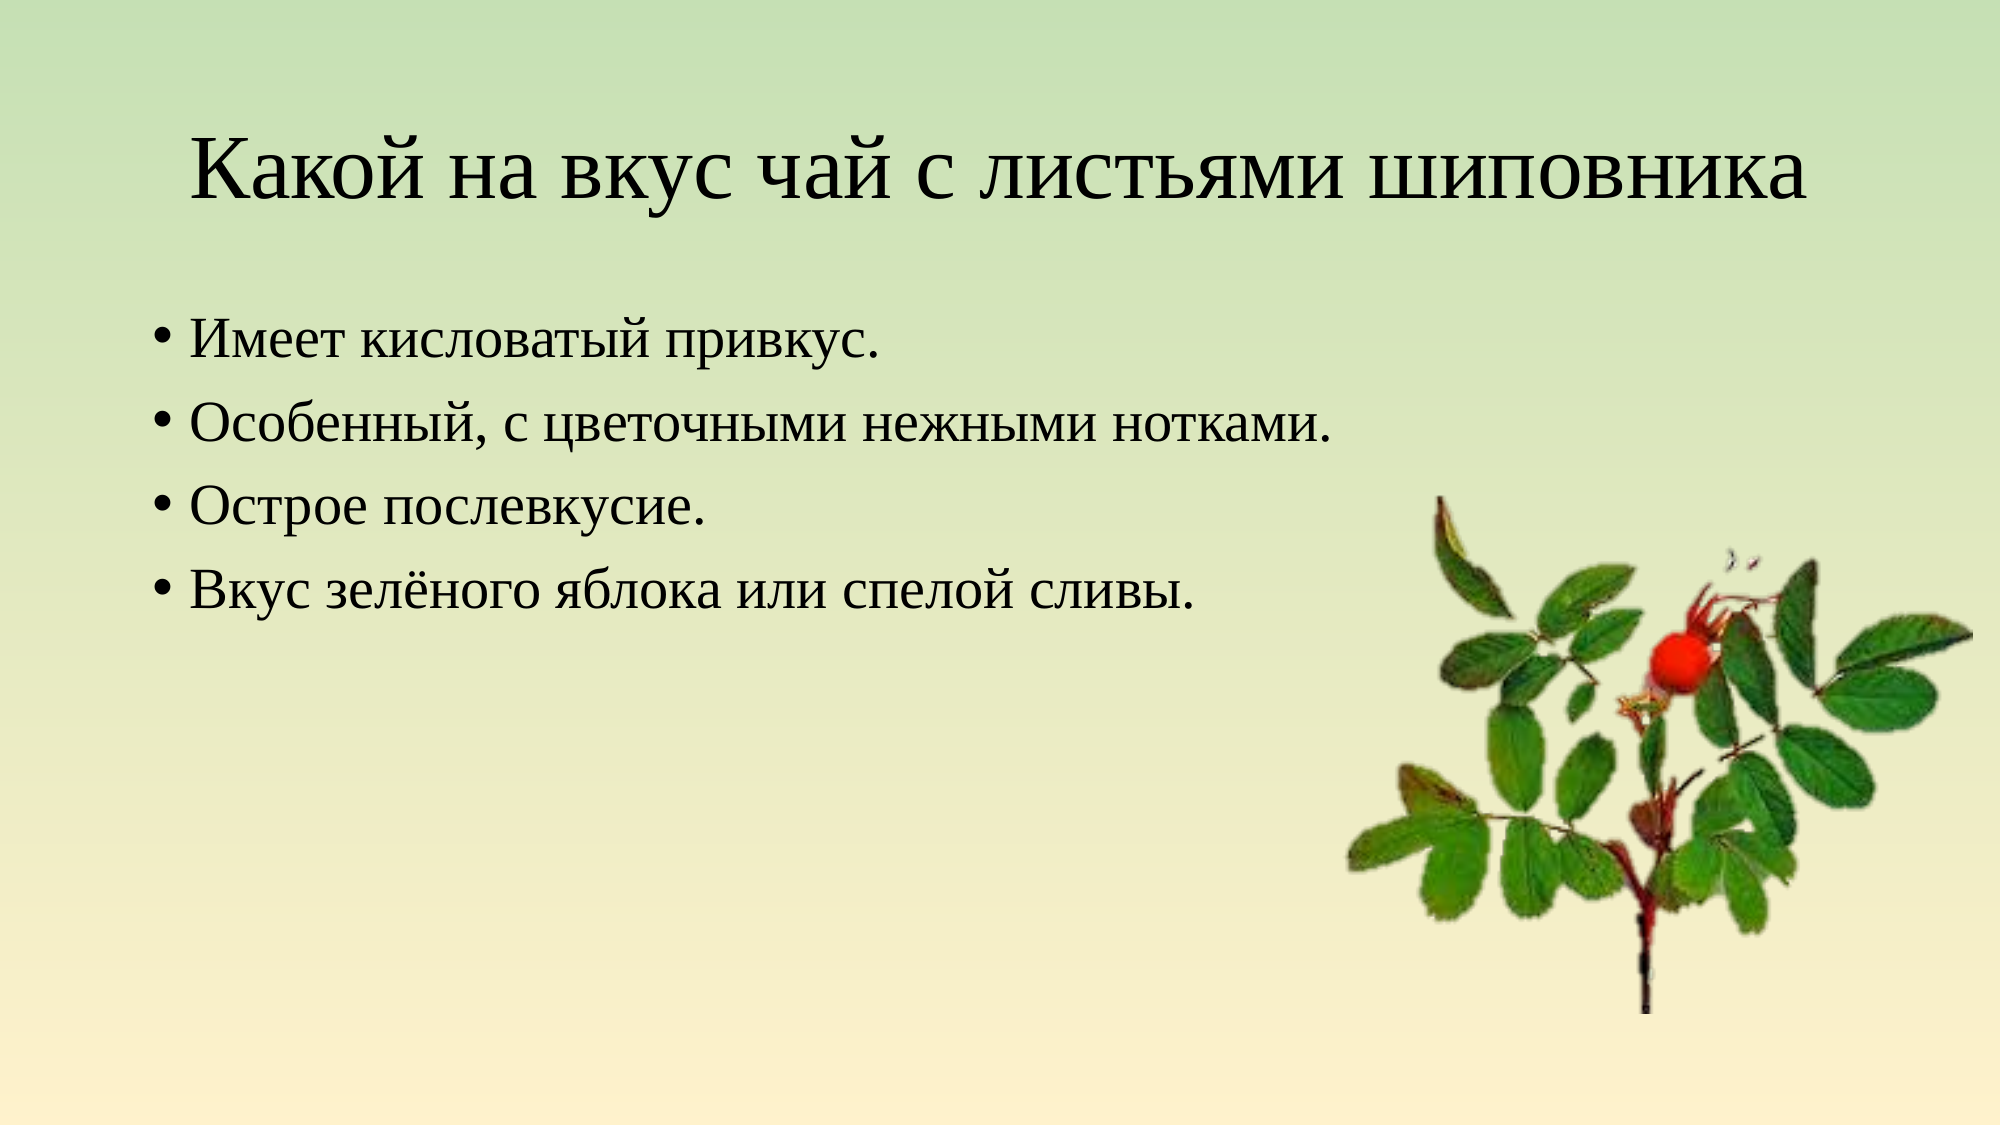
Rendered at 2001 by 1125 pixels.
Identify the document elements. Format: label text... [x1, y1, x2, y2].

picture [1331, 476, 1973, 1014]
list Имеет кисловатый привкус. Особенный, с цветочными нежными нотками. Острое послевкусие. Вкус зелёного яблока или спелой сливы. [137, 299, 1863, 1014]
title Какой на вкус чай с листьями шиповника [137, 59, 1863, 278]
